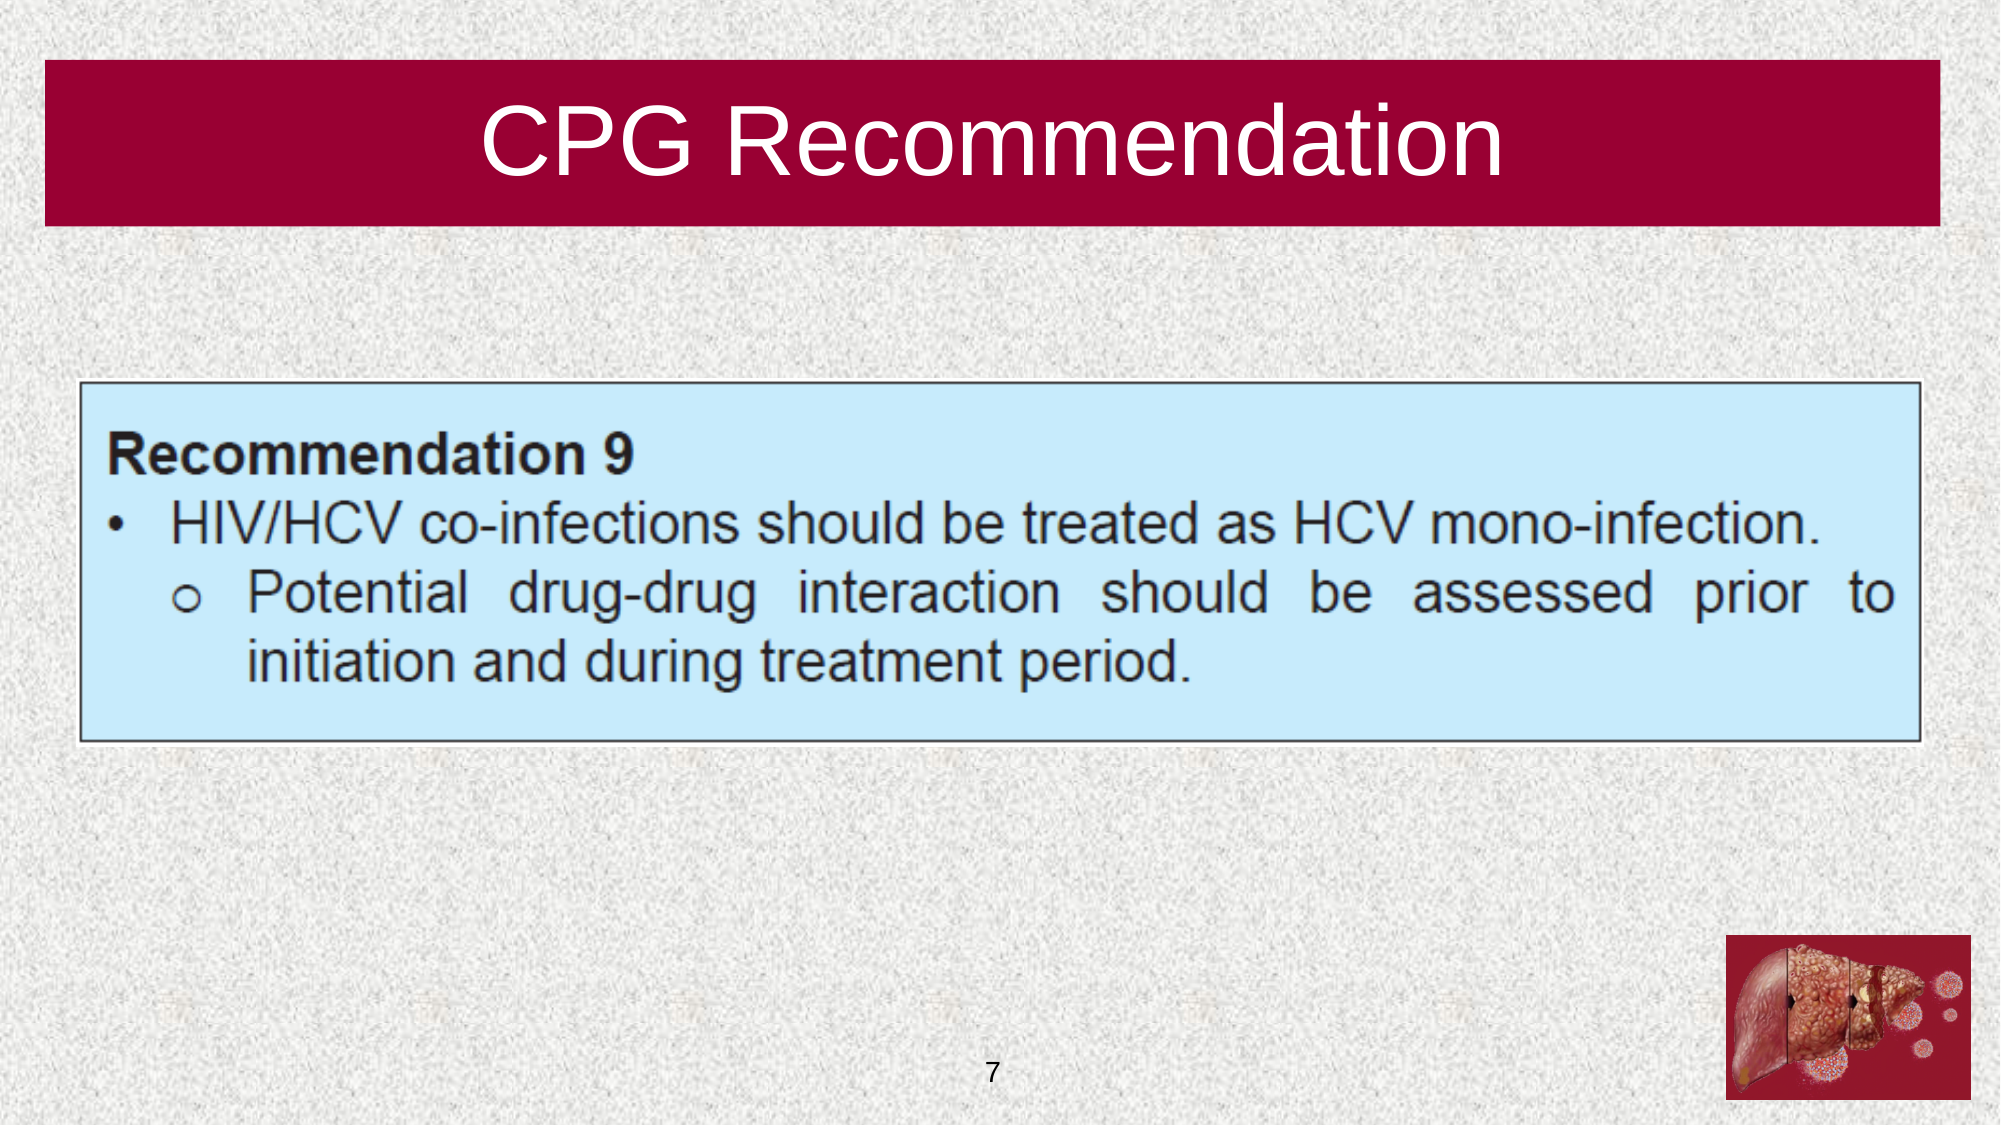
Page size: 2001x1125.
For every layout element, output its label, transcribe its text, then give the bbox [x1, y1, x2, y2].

text_box CPG Recommendation [45, 59, 1941, 227]
picture [0, 0, 2001, 1125]
text_box 7 [759, 1040, 1227, 1101]
